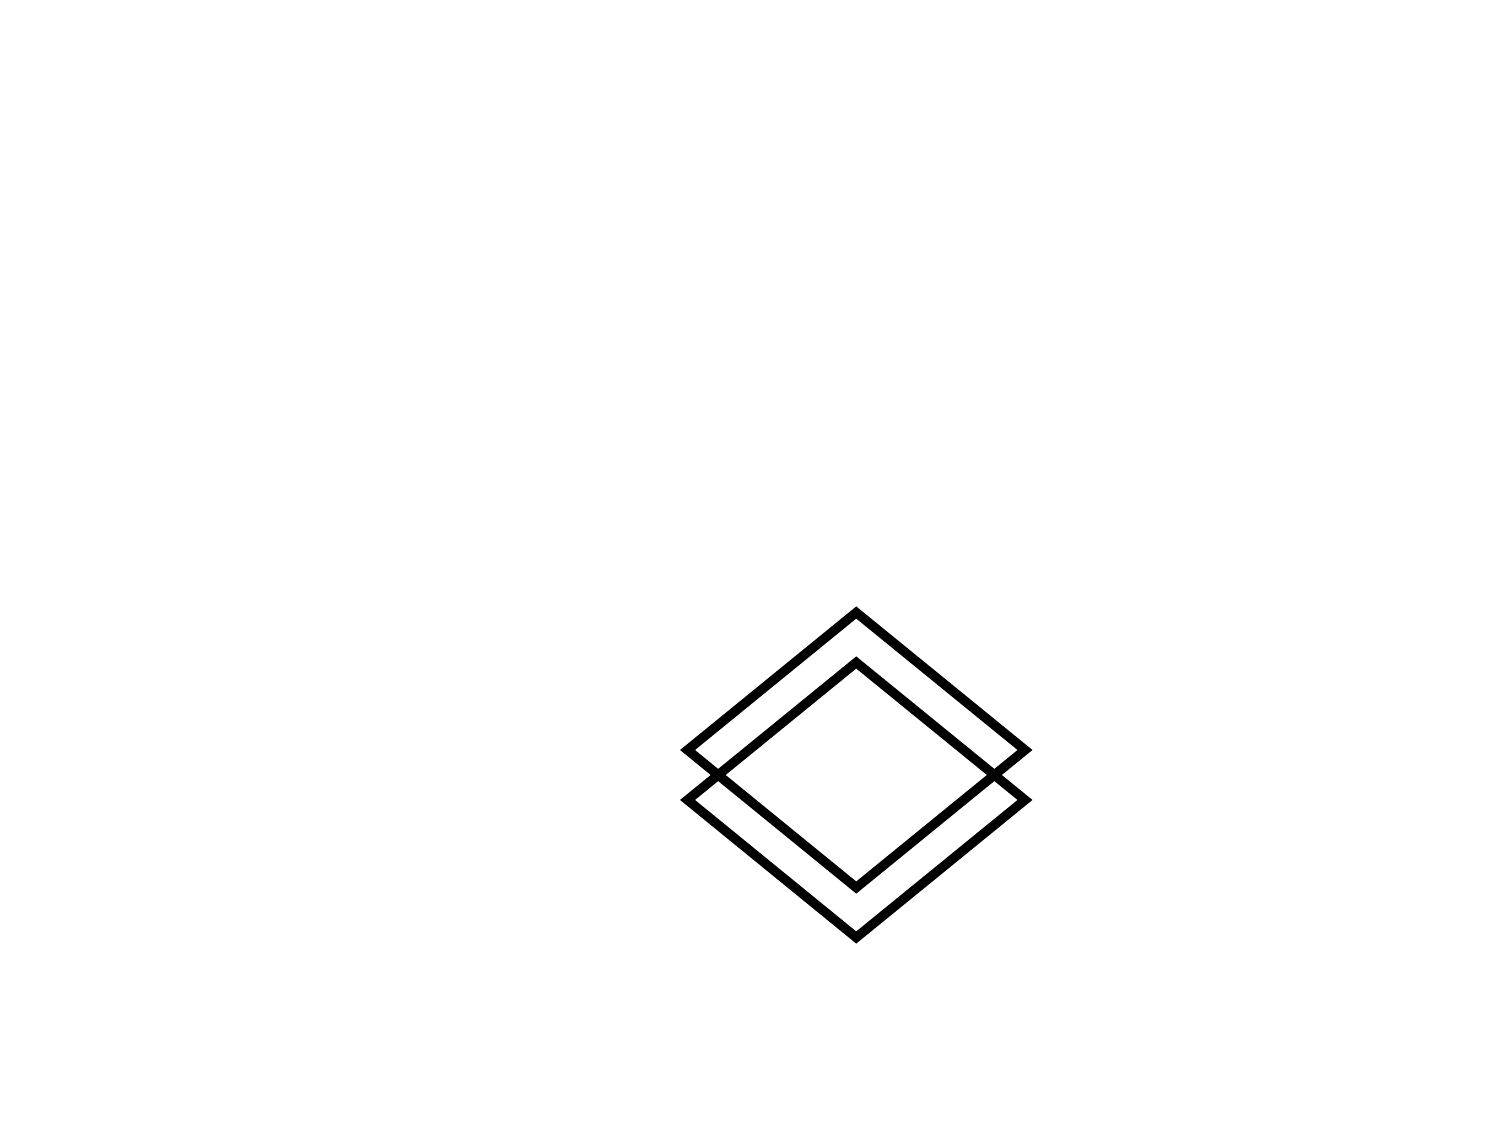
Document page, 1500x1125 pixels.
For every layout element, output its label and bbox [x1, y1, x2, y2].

text_box [687, 662, 1026, 938]
text_box [687, 612, 1026, 775]
